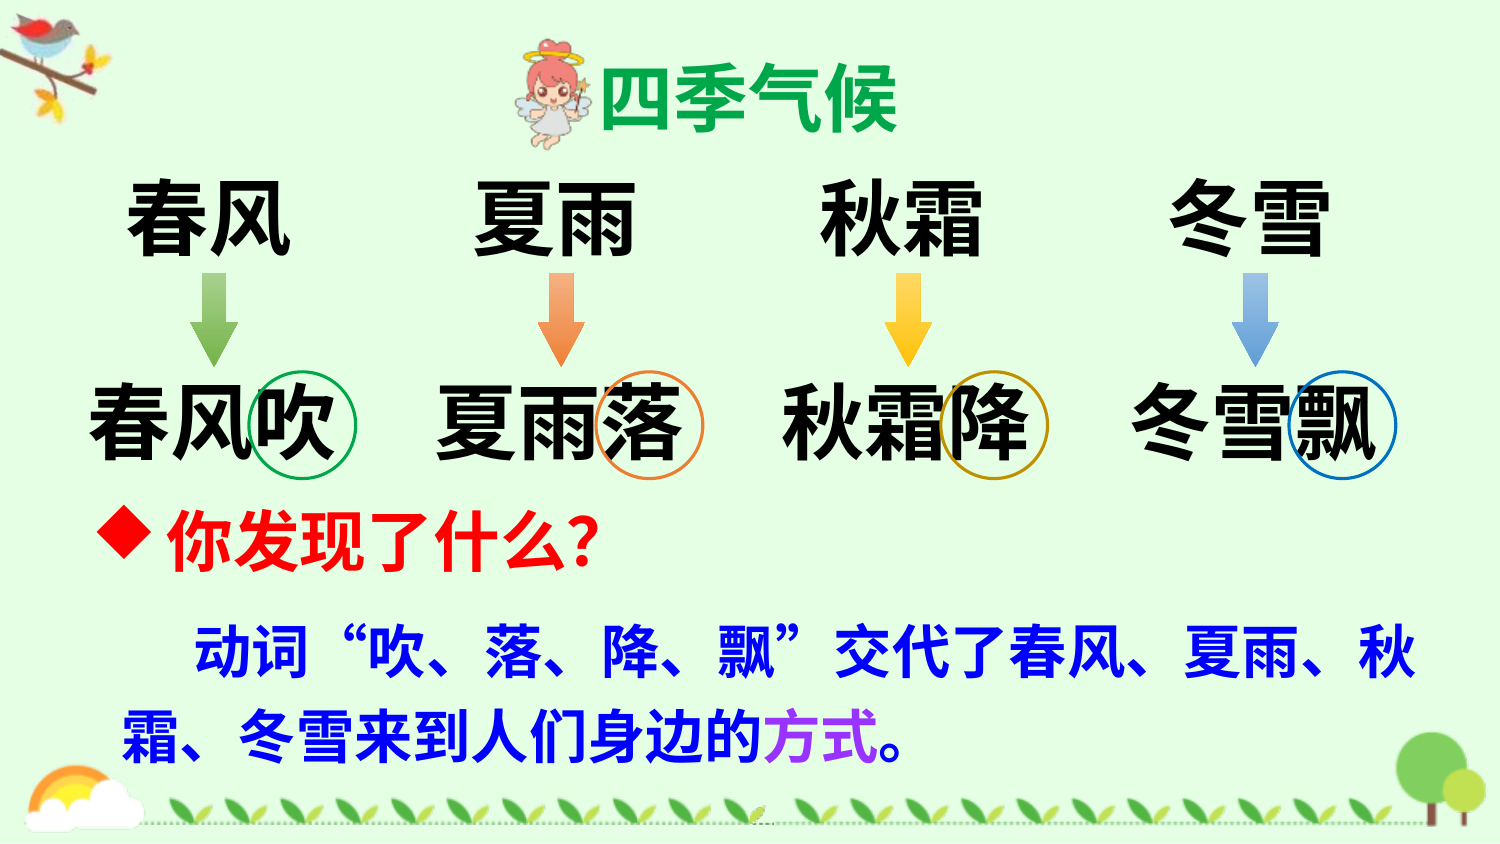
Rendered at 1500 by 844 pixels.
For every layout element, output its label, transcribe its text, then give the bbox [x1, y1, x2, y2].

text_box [1113, 272, 1398, 479]
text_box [509, 33, 917, 156]
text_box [72, 272, 356, 479]
picture [0, 0, 159, 150]
text_box 夏雨 [457, 159, 665, 272]
picture [3, 728, 1500, 844]
text_box 冬雪 [1152, 159, 1360, 272]
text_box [766, 272, 1050, 479]
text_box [419, 272, 703, 479]
text_box 你发现了什么？ [76, 492, 667, 588]
text_box 春风 [110, 159, 318, 272]
text_box 动词“吹、落、降、飘”交代了春风、夏雨、秋霜、冬雪来到人们身边的方式。 [106, 589, 1436, 778]
text_box 秋霜 [804, 159, 1012, 272]
